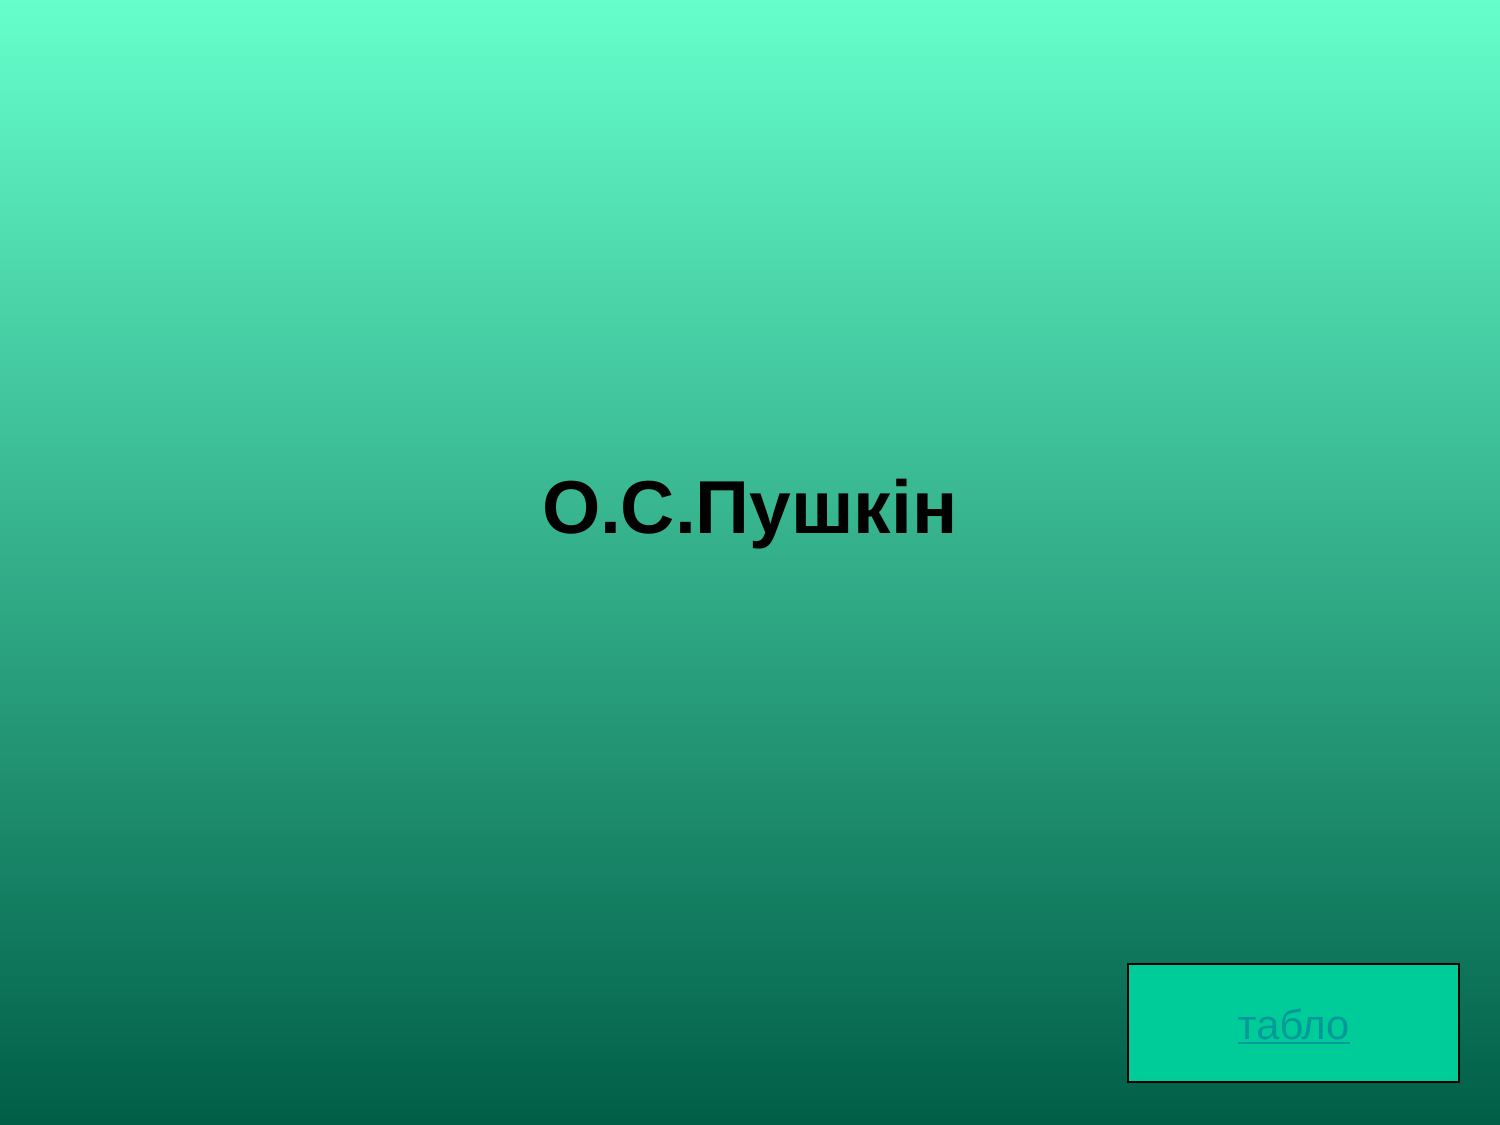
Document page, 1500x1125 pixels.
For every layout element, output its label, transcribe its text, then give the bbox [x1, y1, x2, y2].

list О.С.Пушкін [74, 262, 1426, 1006]
text_box табло [1128, 964, 1459, 1083]
